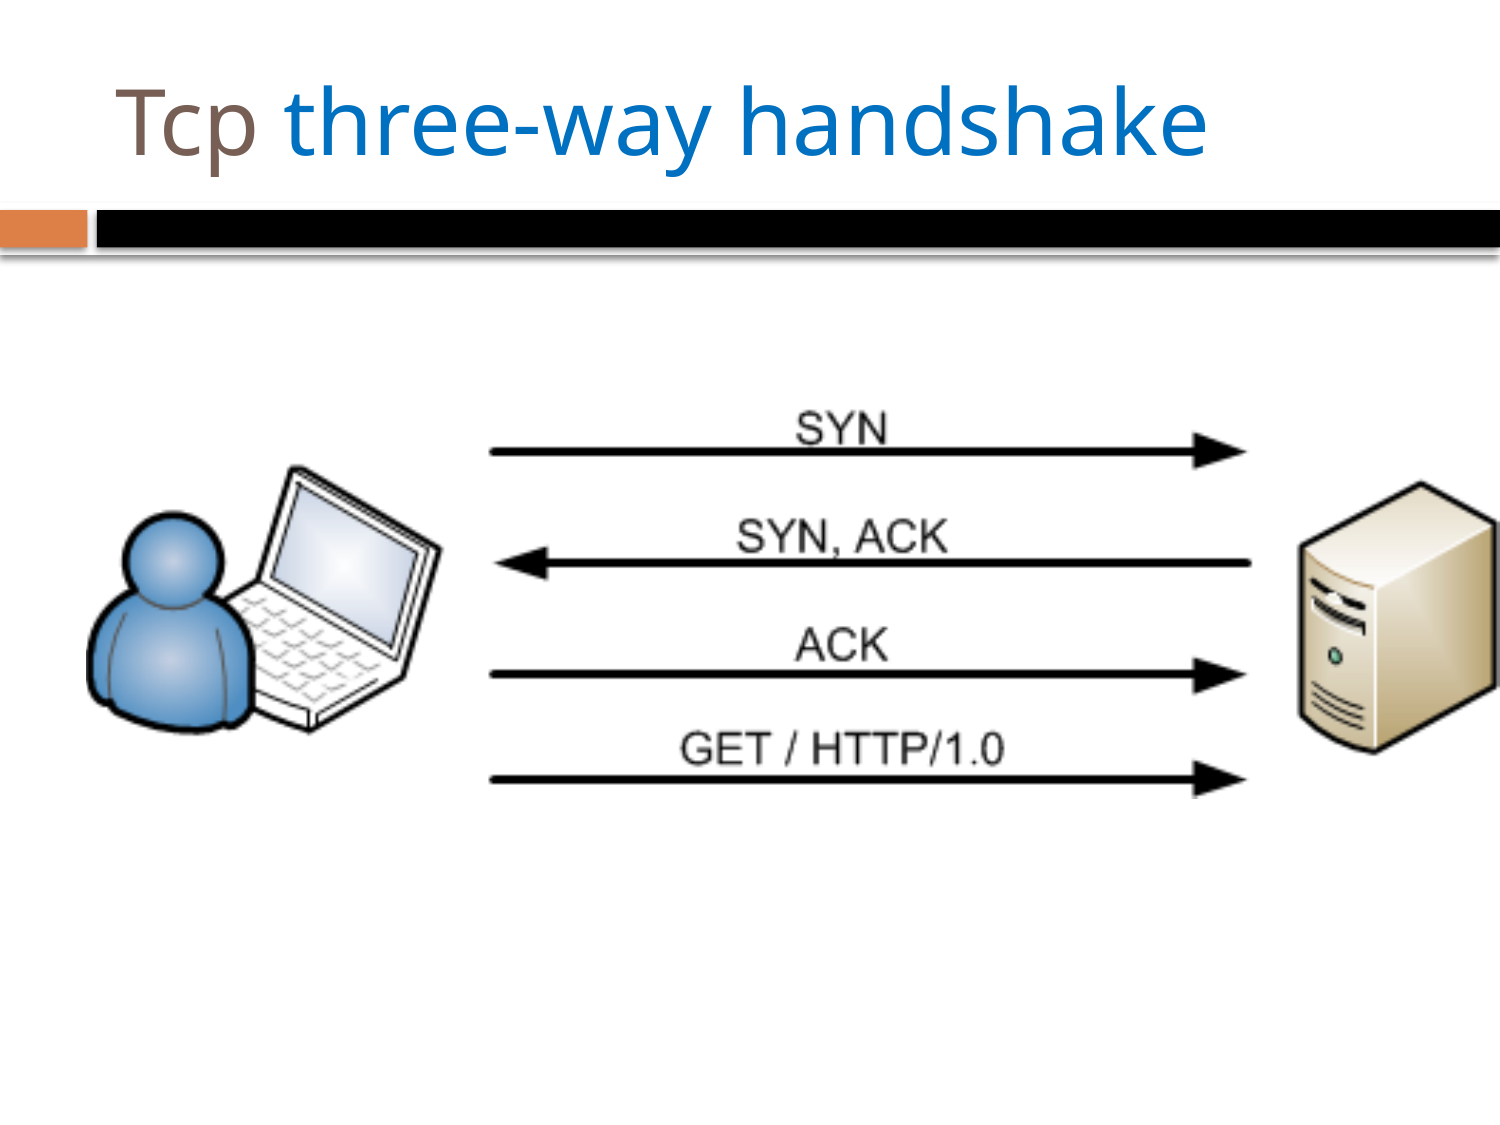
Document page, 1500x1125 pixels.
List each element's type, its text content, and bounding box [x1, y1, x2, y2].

picture [85, 396, 1500, 799]
title Tcp three-way handshake [100, 37, 1438, 200]
